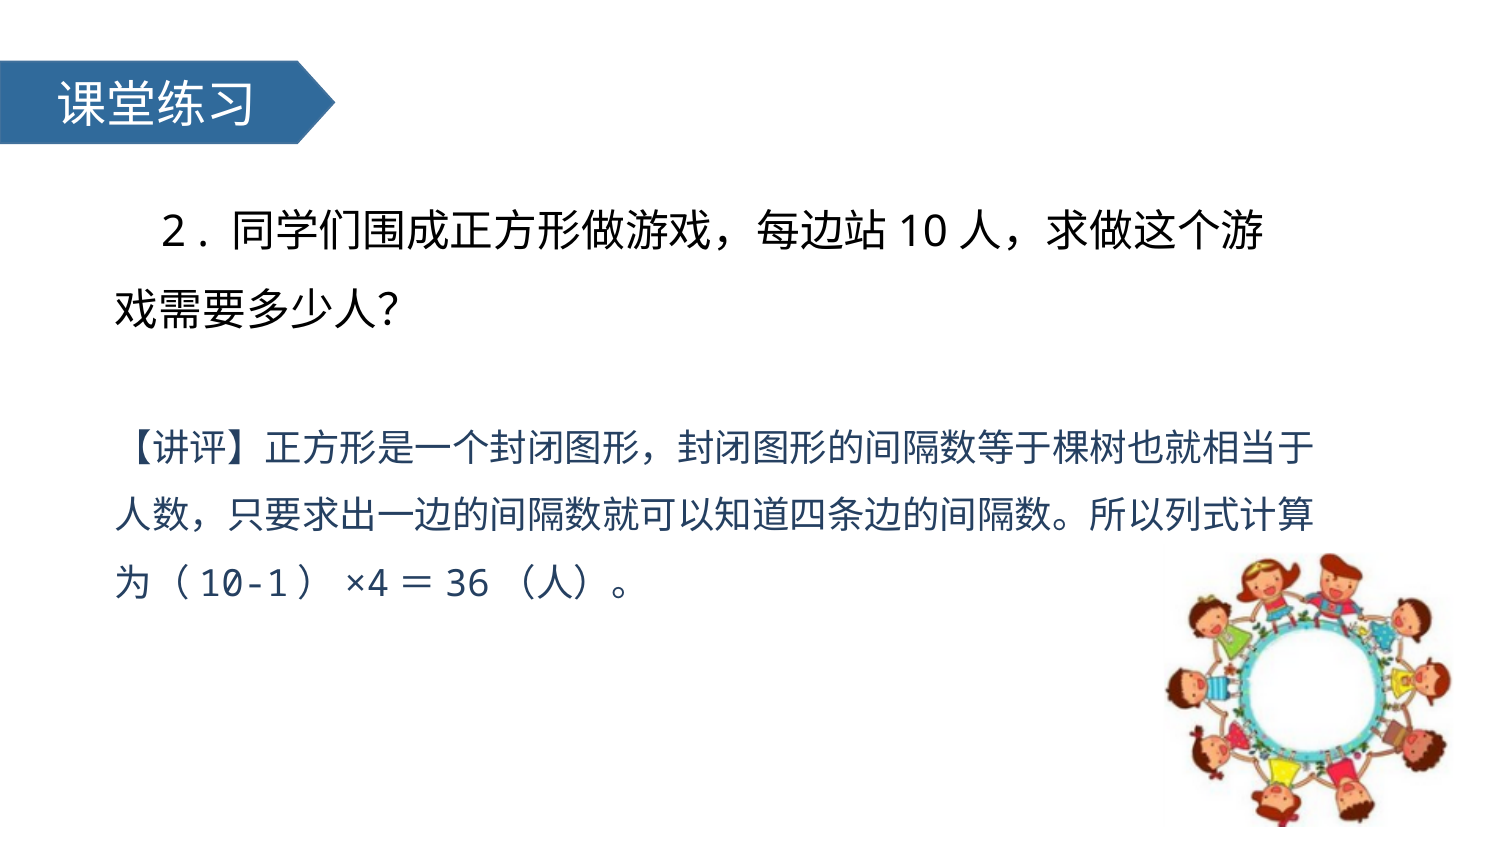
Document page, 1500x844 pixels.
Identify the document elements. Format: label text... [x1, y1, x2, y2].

text_box 课堂练习 [0, 61, 334, 144]
text_box 2 . 同学们围成正方形做游戏，每边站10人，求做这个游戏需要多少人？ [103, 171, 1308, 340]
text_box 【讲评】正方形是一个封闭图形，封闭图形的间隔数等于棵树也就相当于人数，只要求出一边的间隔数就可以知道四条边的间隔数。所以列式计算为（10-1）×4＝36（人）。 [103, 395, 1329, 610]
picture [1163, 544, 1457, 827]
